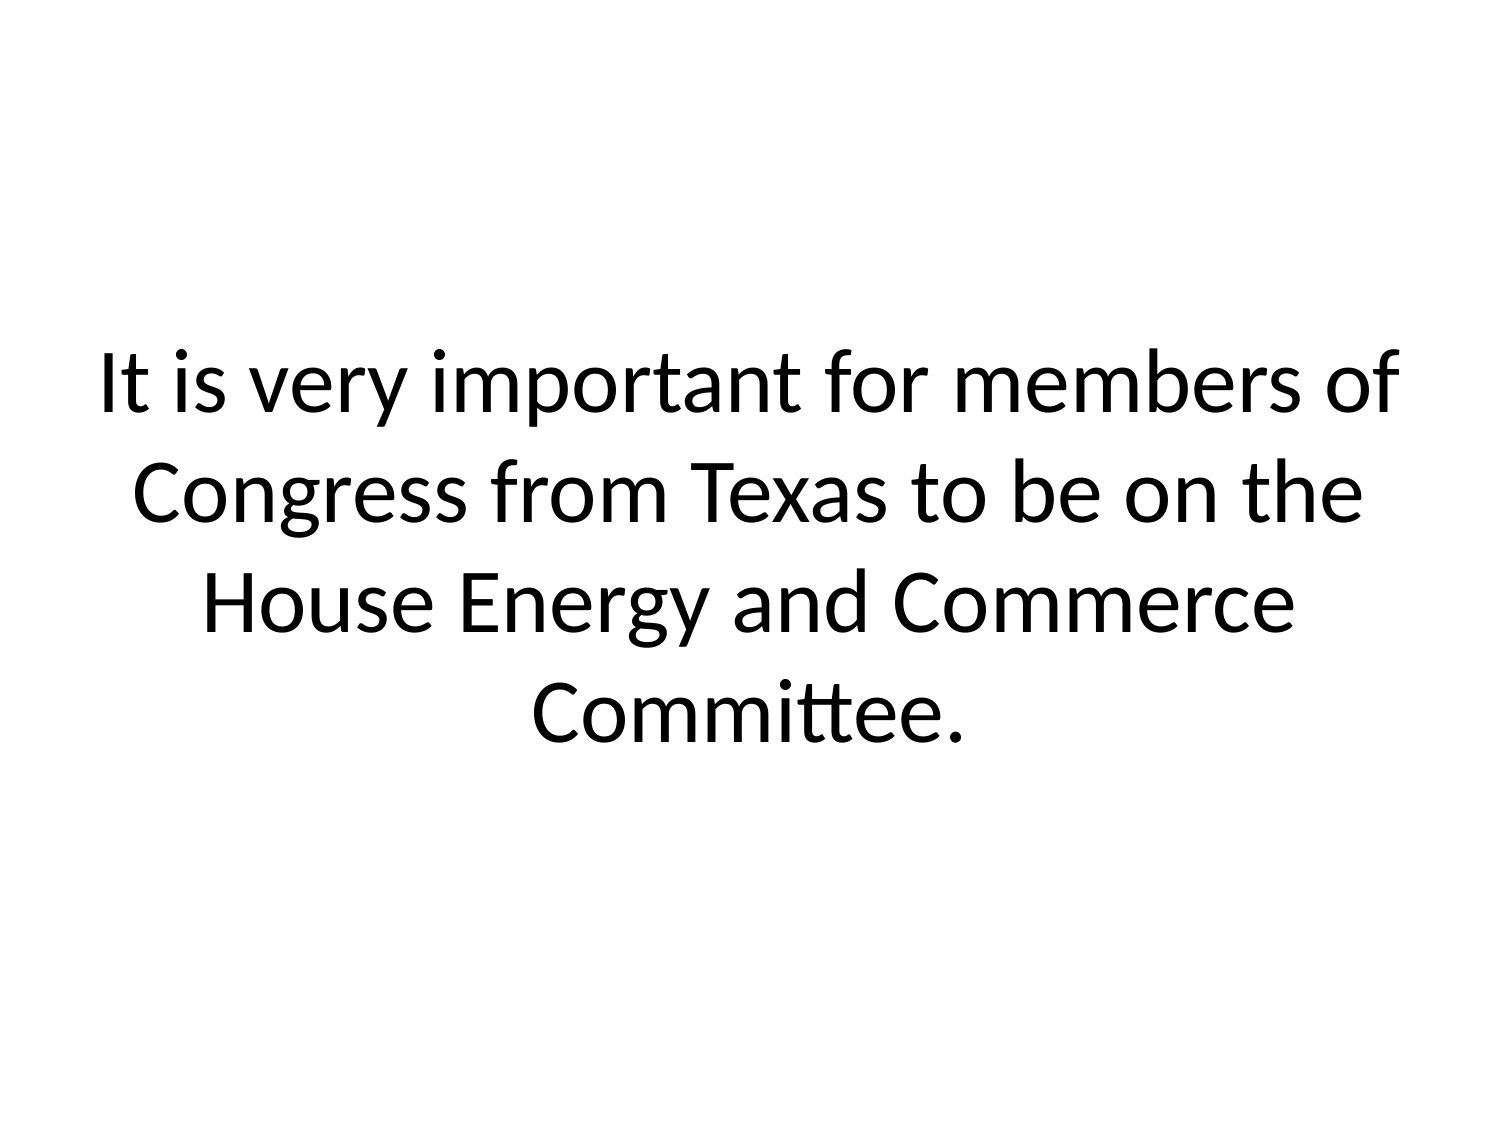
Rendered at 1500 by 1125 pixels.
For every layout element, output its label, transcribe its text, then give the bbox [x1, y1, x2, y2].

title It is very important for members of Congress from Texas to be on the House Energy and Commerce Committee. [75, 45, 1425, 1038]
